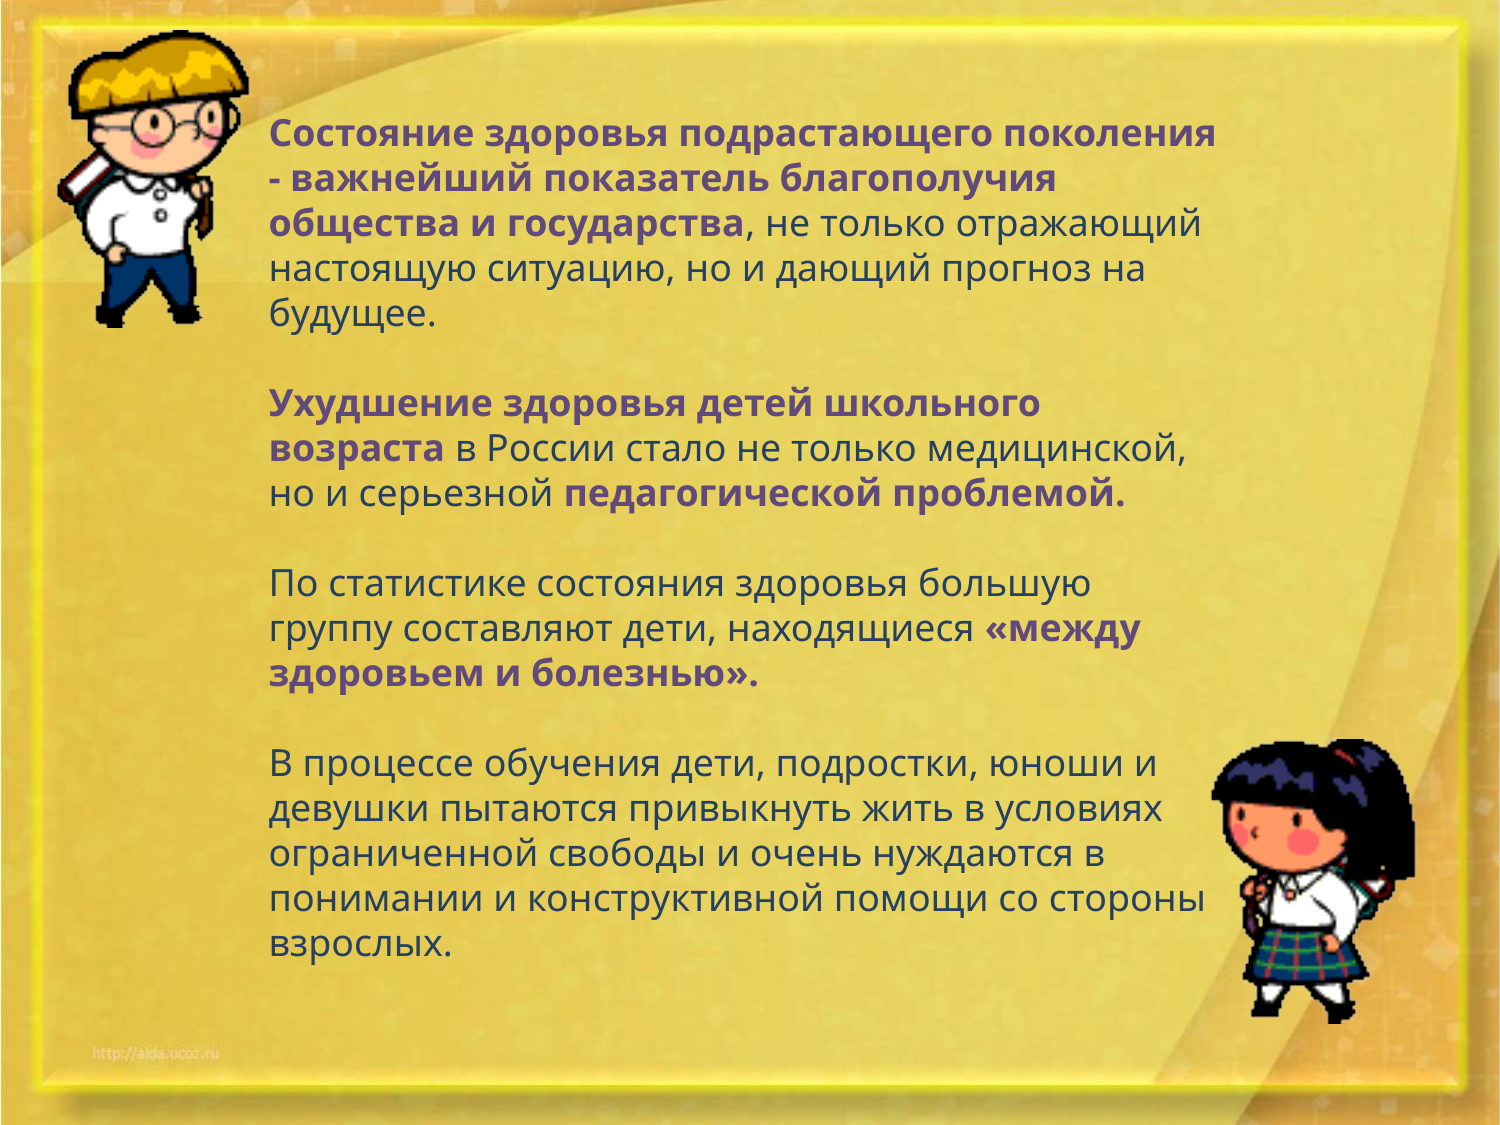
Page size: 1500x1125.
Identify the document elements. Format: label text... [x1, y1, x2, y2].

text_box Состояние здоровья подрастающего поколения - важнейший показатель благополучия общества и государства, не только отражающий настоящую ситуацию, но и дающий прогноз на будущее. Ухудшение здоровья детей школьного возраста в России стало не только медицинской, но и серьезной педагогической проблемой. По статистике состояния здоровья большую группу составляют дети, находящиеся «между здоровьем и болезнью». В процессе обучения дети, подростки, юноши и девушки пытаются привыкнуть жить в условиях ограниченной свободы и очень нуждаются в понимании и конструктивной помощи со стороны взрослых. [253, 101, 1235, 1017]
picture [0, 0, 1500, 1125]
